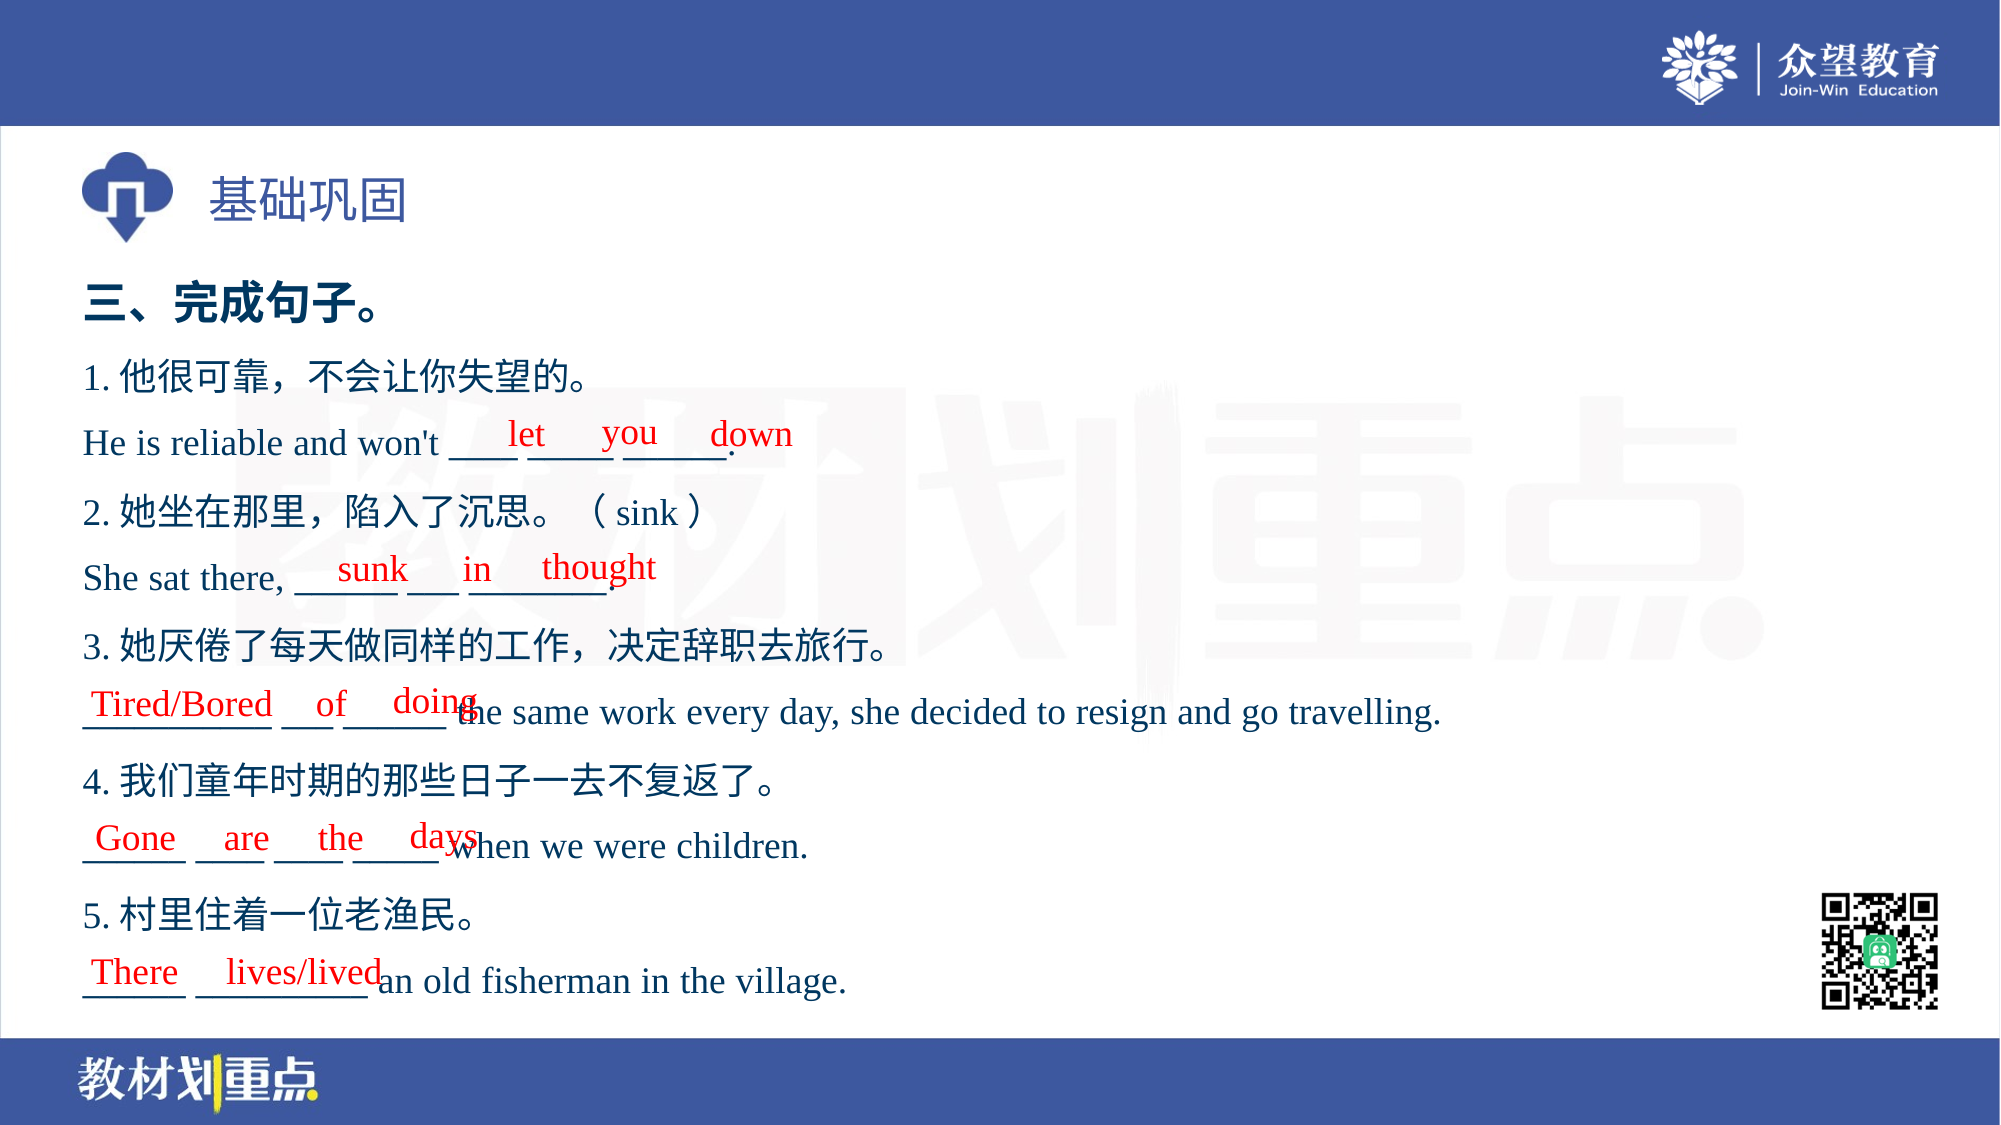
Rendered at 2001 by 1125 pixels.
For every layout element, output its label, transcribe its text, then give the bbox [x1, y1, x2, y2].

text_box days [395, 791, 492, 850]
text_box let [494, 389, 560, 448]
text_box doing [379, 656, 492, 715]
text_box down [696, 389, 807, 448]
picture [0, 0, 2000, 1125]
text_box thought [528, 522, 671, 581]
text_box 2.她坐在那里，陷入了沉思。（sink） She sat there, ______ ___ ________. [82, 464, 1817, 591]
text_box sunk [323, 524, 423, 583]
text_box There [77, 927, 192, 986]
text_box 1.他很可靠，不会让你失望的。 He is reliable and won't ____ _____ ______. [82, 329, 1817, 456]
text_box the [304, 793, 378, 852]
text_box of [302, 658, 361, 717]
text_box 3.她厌倦了每天做同样的工作，决定辞职去旅行。 ___________ ___ ______ the same work every day, she decided to resign and go travelling. [82, 598, 1817, 725]
text_box 三、完成句子。 [82, 247, 1817, 329]
text_box 4.我们童年时期的那些日子一去不复返了。 ______ ____ ____ _____ when we were children. [82, 733, 1817, 860]
text_box 5.村里住着一位老渔民。 ______ __________ an old fisherman in the village. [82, 867, 1817, 994]
text_box you [588, 387, 672, 446]
text_box in [449, 524, 506, 583]
text_box Gone [81, 793, 190, 852]
text_box are [210, 793, 284, 852]
text_box Tired/Bored [77, 658, 287, 717]
text_box lives/lived [212, 927, 397, 986]
